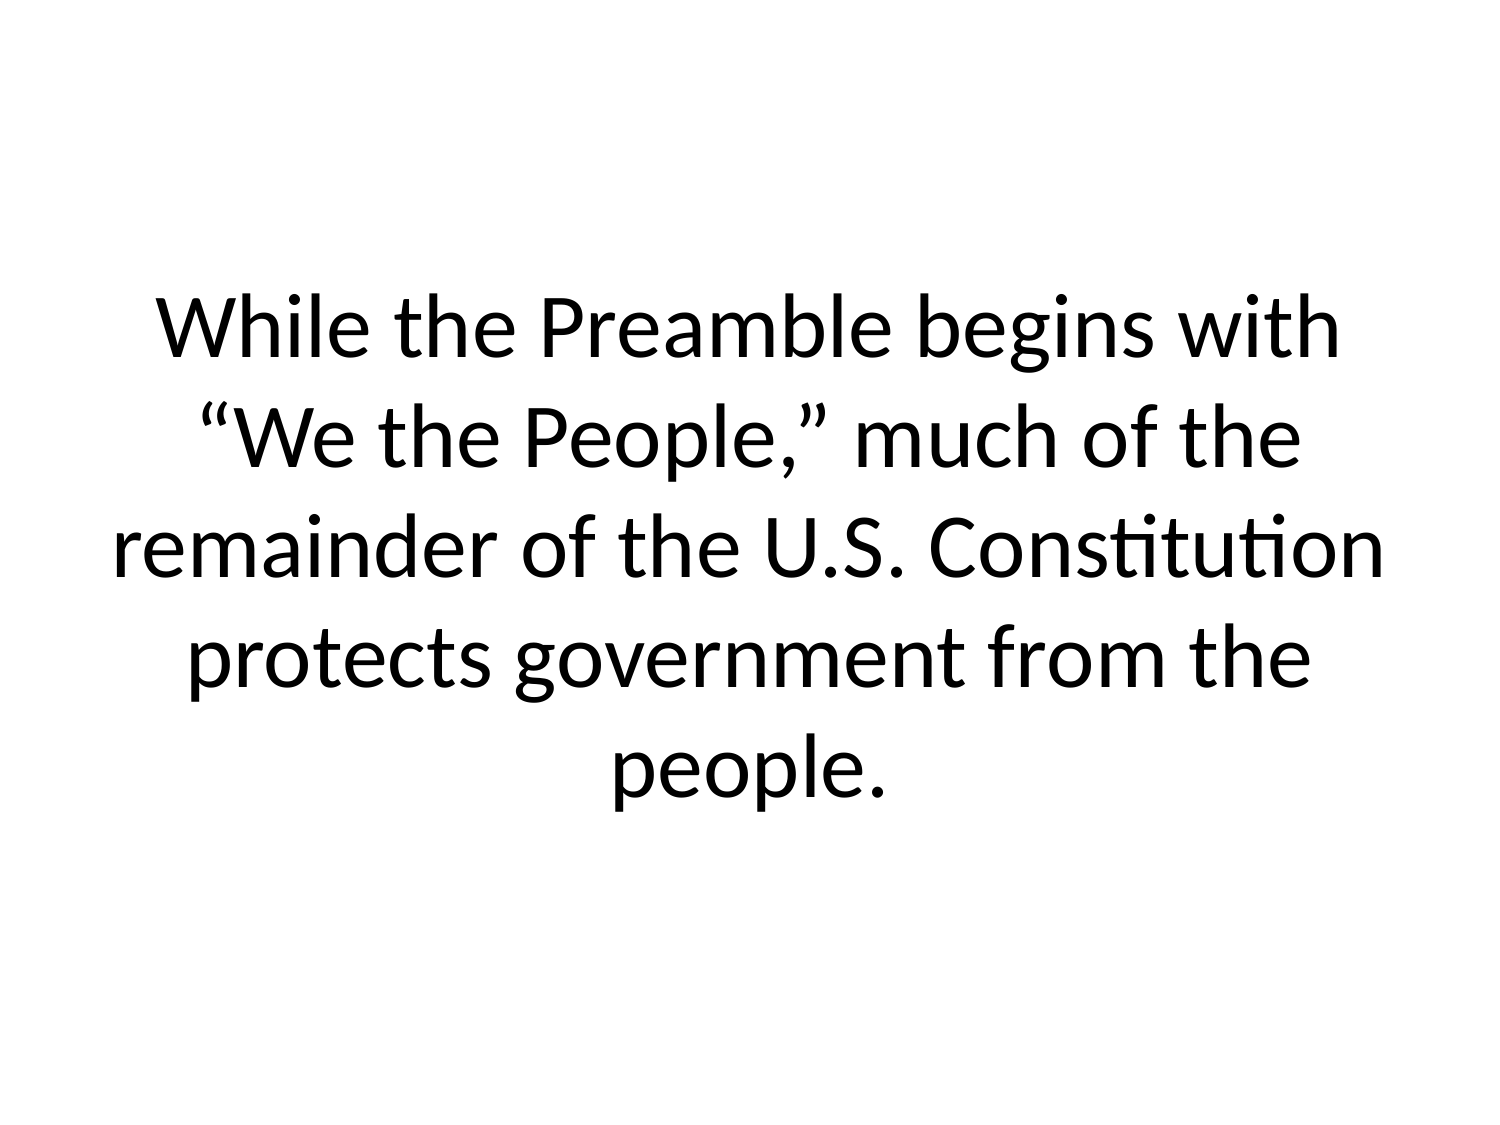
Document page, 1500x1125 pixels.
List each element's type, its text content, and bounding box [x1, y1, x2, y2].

title While the Preamble begins with “We the People,” much of the remainder of the U.S. Constitution protects government from the people. [74, 44, 1426, 1038]
